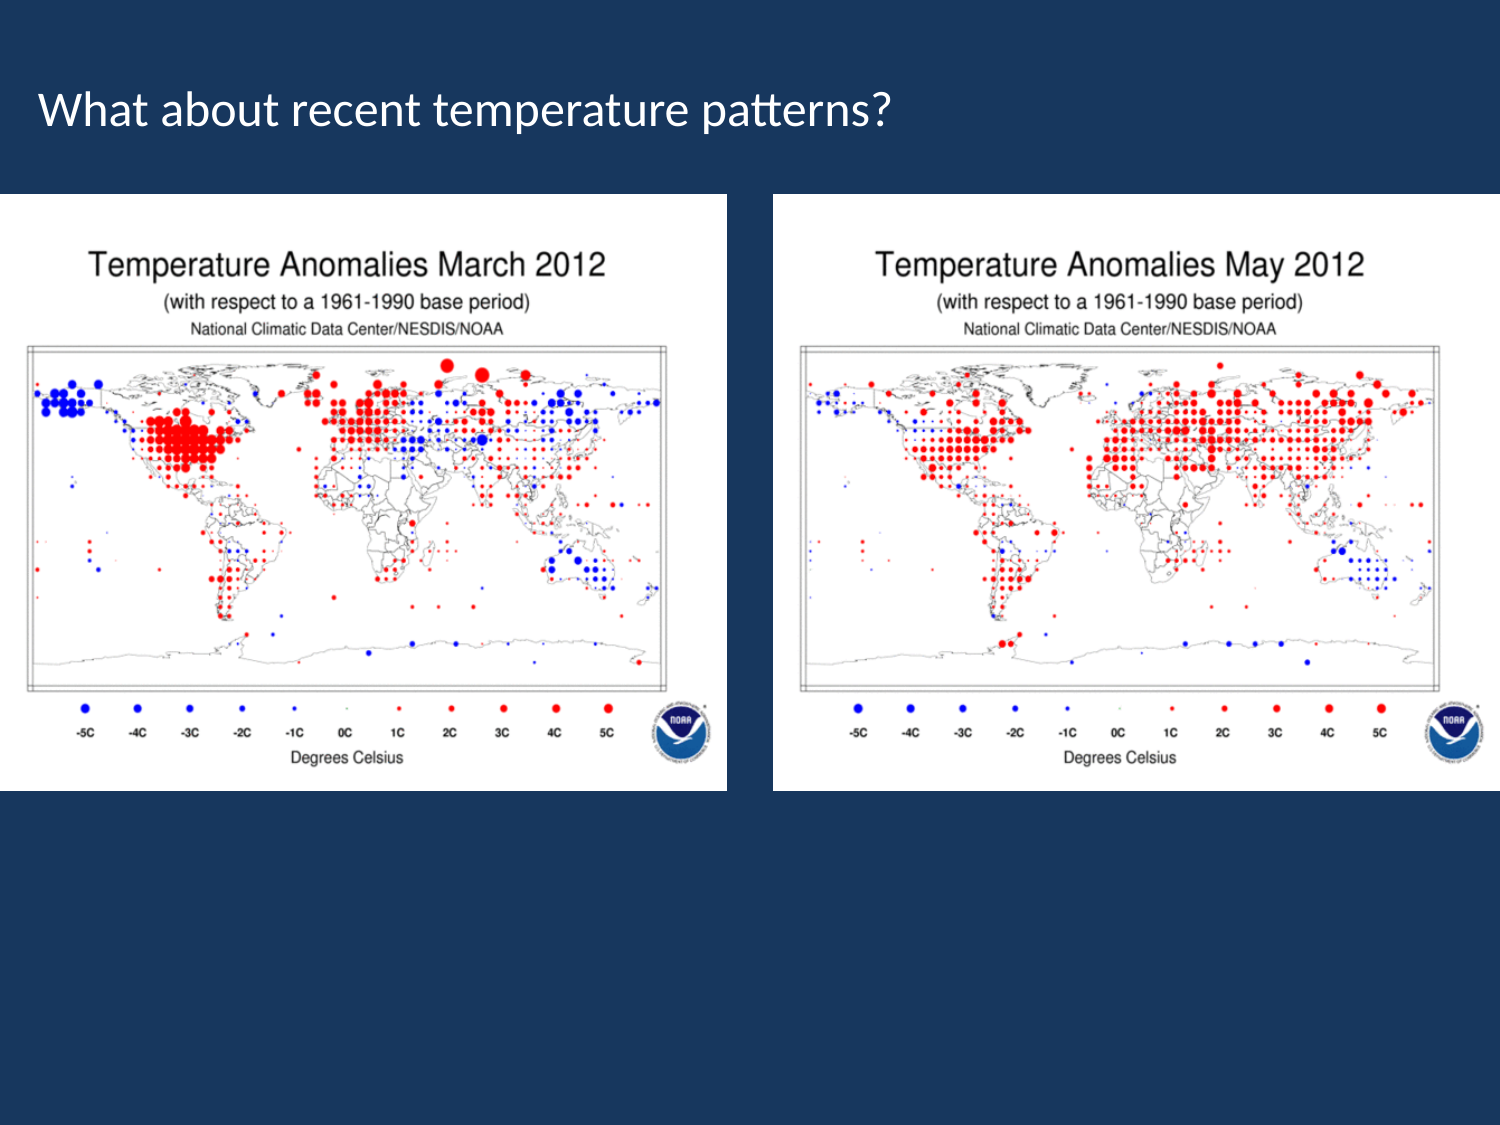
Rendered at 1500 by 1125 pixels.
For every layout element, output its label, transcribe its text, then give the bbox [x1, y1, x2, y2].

picture [0, 193, 727, 791]
picture [773, 193, 1500, 791]
text_box What about recent temperature patterns? [23, 69, 1478, 145]
